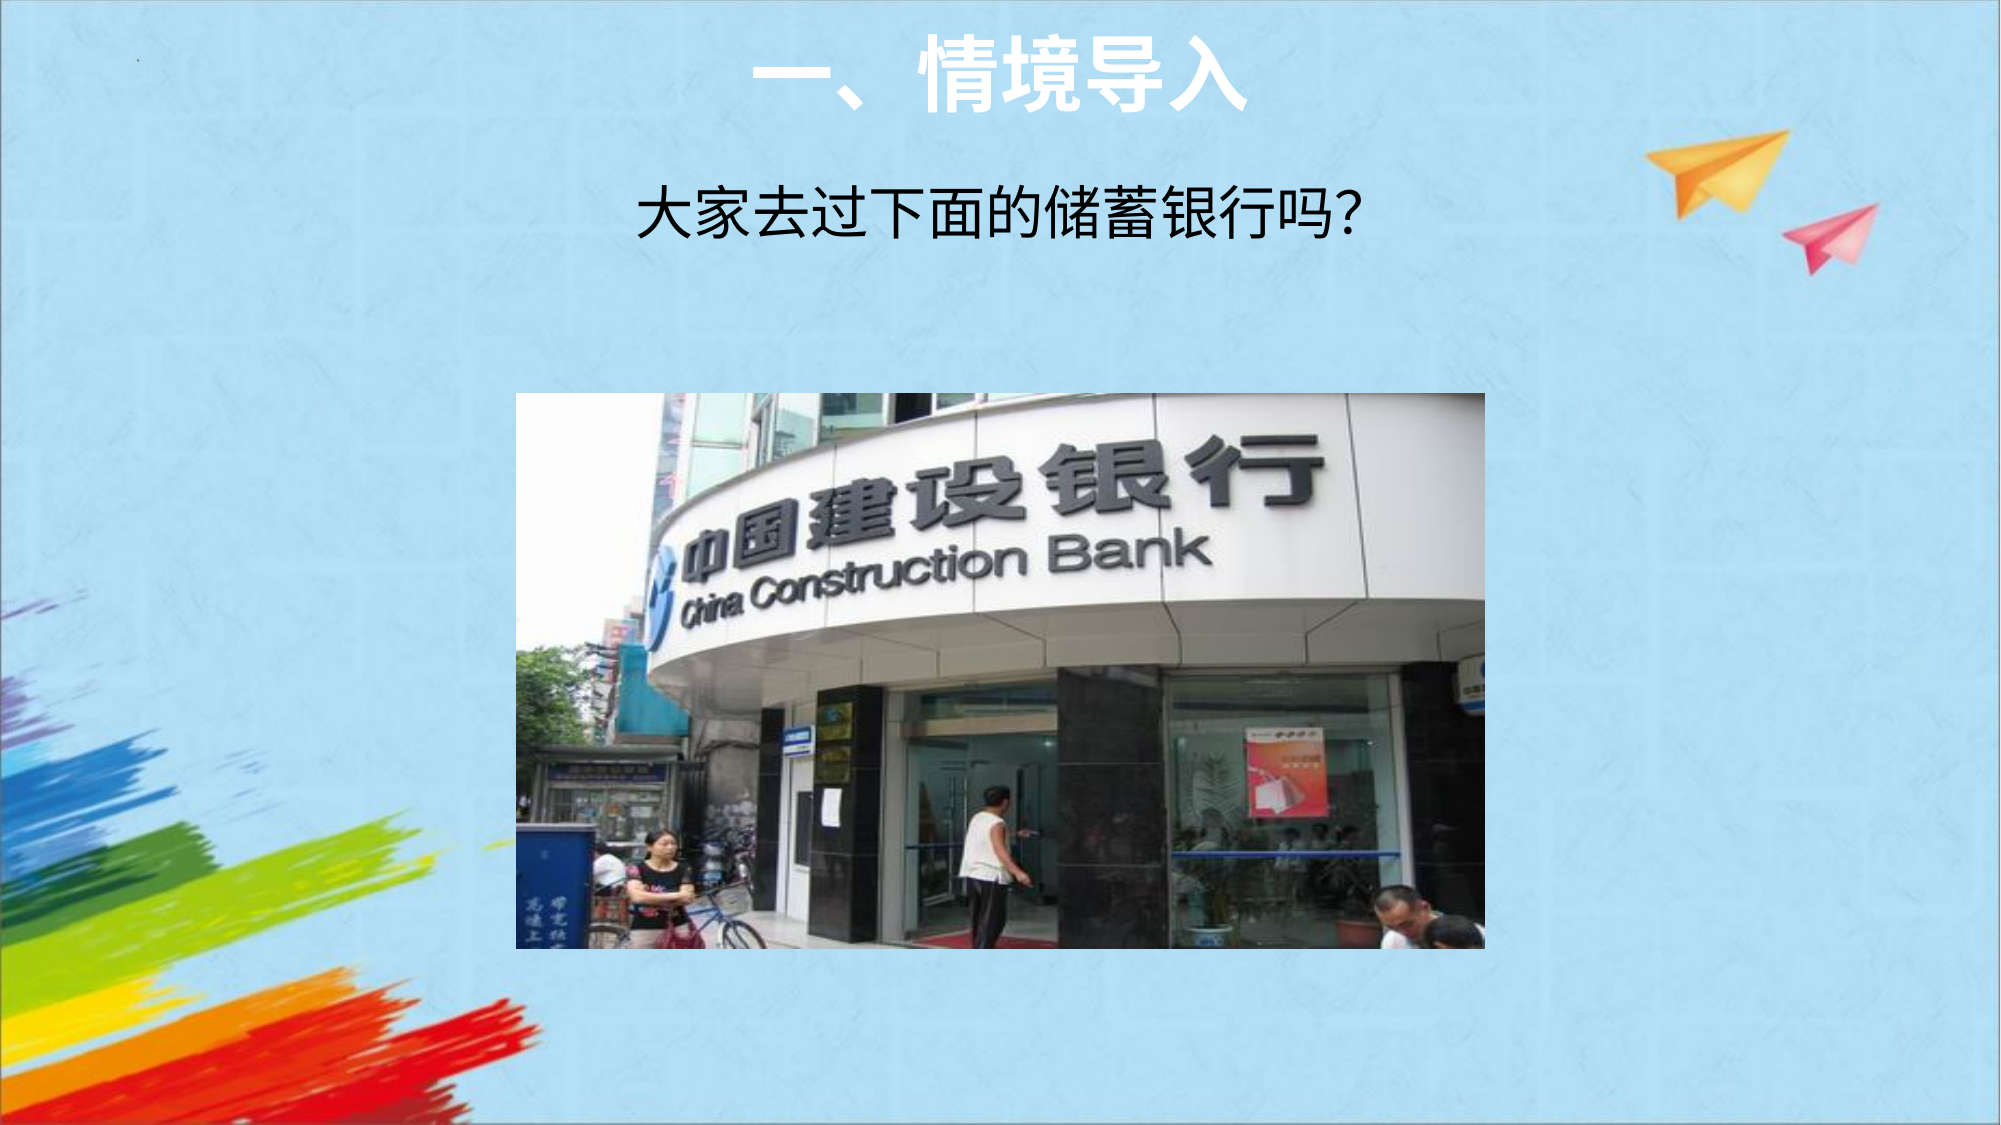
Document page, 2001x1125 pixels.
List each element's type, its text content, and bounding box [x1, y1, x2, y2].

text_box 一、情境导入 [1, 2, 2000, 142]
text_box 大家去过下面的储蓄银行吗？ [621, 169, 1614, 254]
picture [0, 0, 2001, 1125]
